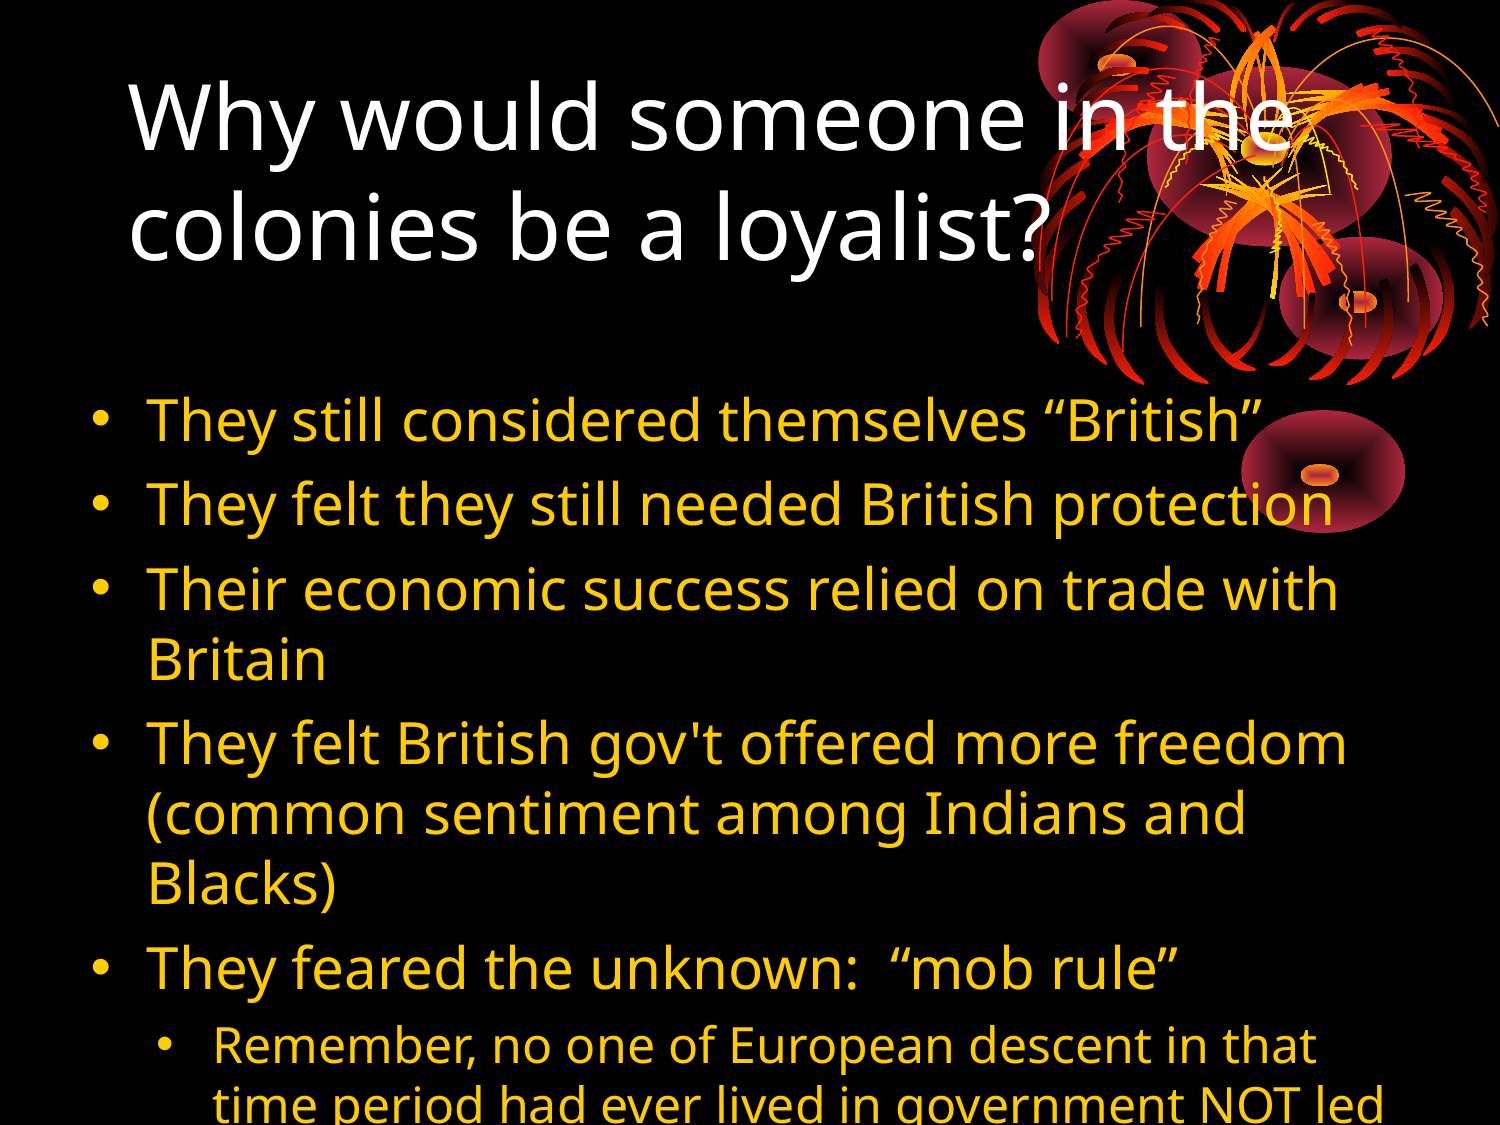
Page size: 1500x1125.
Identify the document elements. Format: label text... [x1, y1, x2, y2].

title Why would someone in the colonies be a loyalist? [112, 49, 1387, 288]
list They still considered themselves “British” They felt they still needed British protection Their economic success relied on trade with Britain They felt British gov't offered more freedom (common sentiment among Indians and Blacks) They feared the unknown: “mob rule” Remember, no one of European descent in that time period had ever lived in government NOT led by a monarch [0, 375, 1438, 1080]
